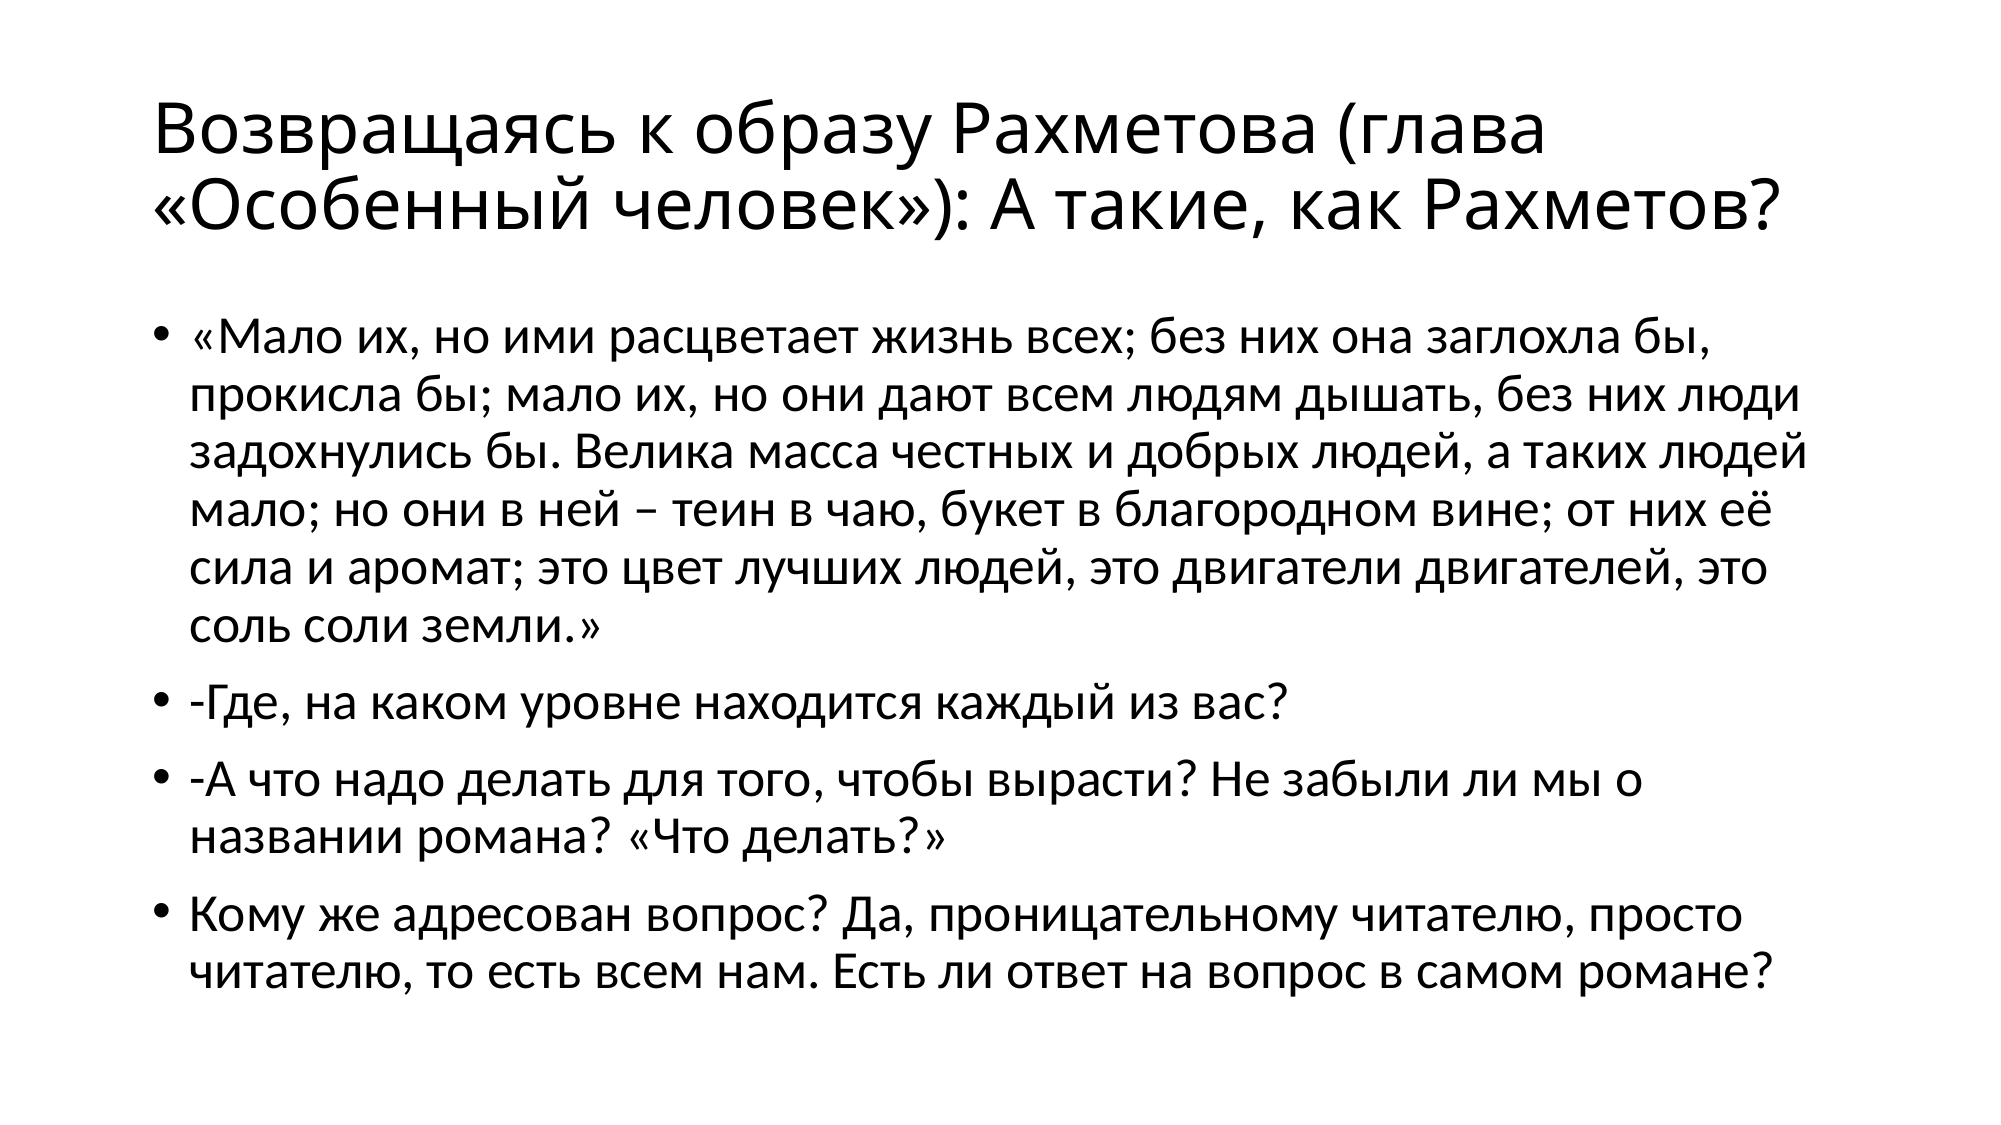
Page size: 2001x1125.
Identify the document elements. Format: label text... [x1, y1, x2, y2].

list «Мало их, но ими расцветает жизнь всех; без них она заглохла бы, прокисла бы; мало их, но они дают всем людям дышать, без них люди задохнулись бы. Велика масса честных и добрых людей, а таких людей мало; но они в ней – теин в чаю, букет в благородном вине; от них её сила и аромат; это цвет лучших людей, это двигатели двигателей, это соль соли земли.» -Где, на каком уровне находится каждый из вас? -А что надо делать для того, чтобы вырасти? Не забыли ли мы о названии романа? «Что делать?» Кому же адресован вопрос? Да, проницательному читателю, просто читателю, то есть всем нам. Есть ли ответ на вопрос в самом романе? [137, 299, 1863, 1014]
title Возвращаясь к образу Рахметова (глава «Особенный человек»): А такие, как Рахметов? [137, 59, 1863, 278]
